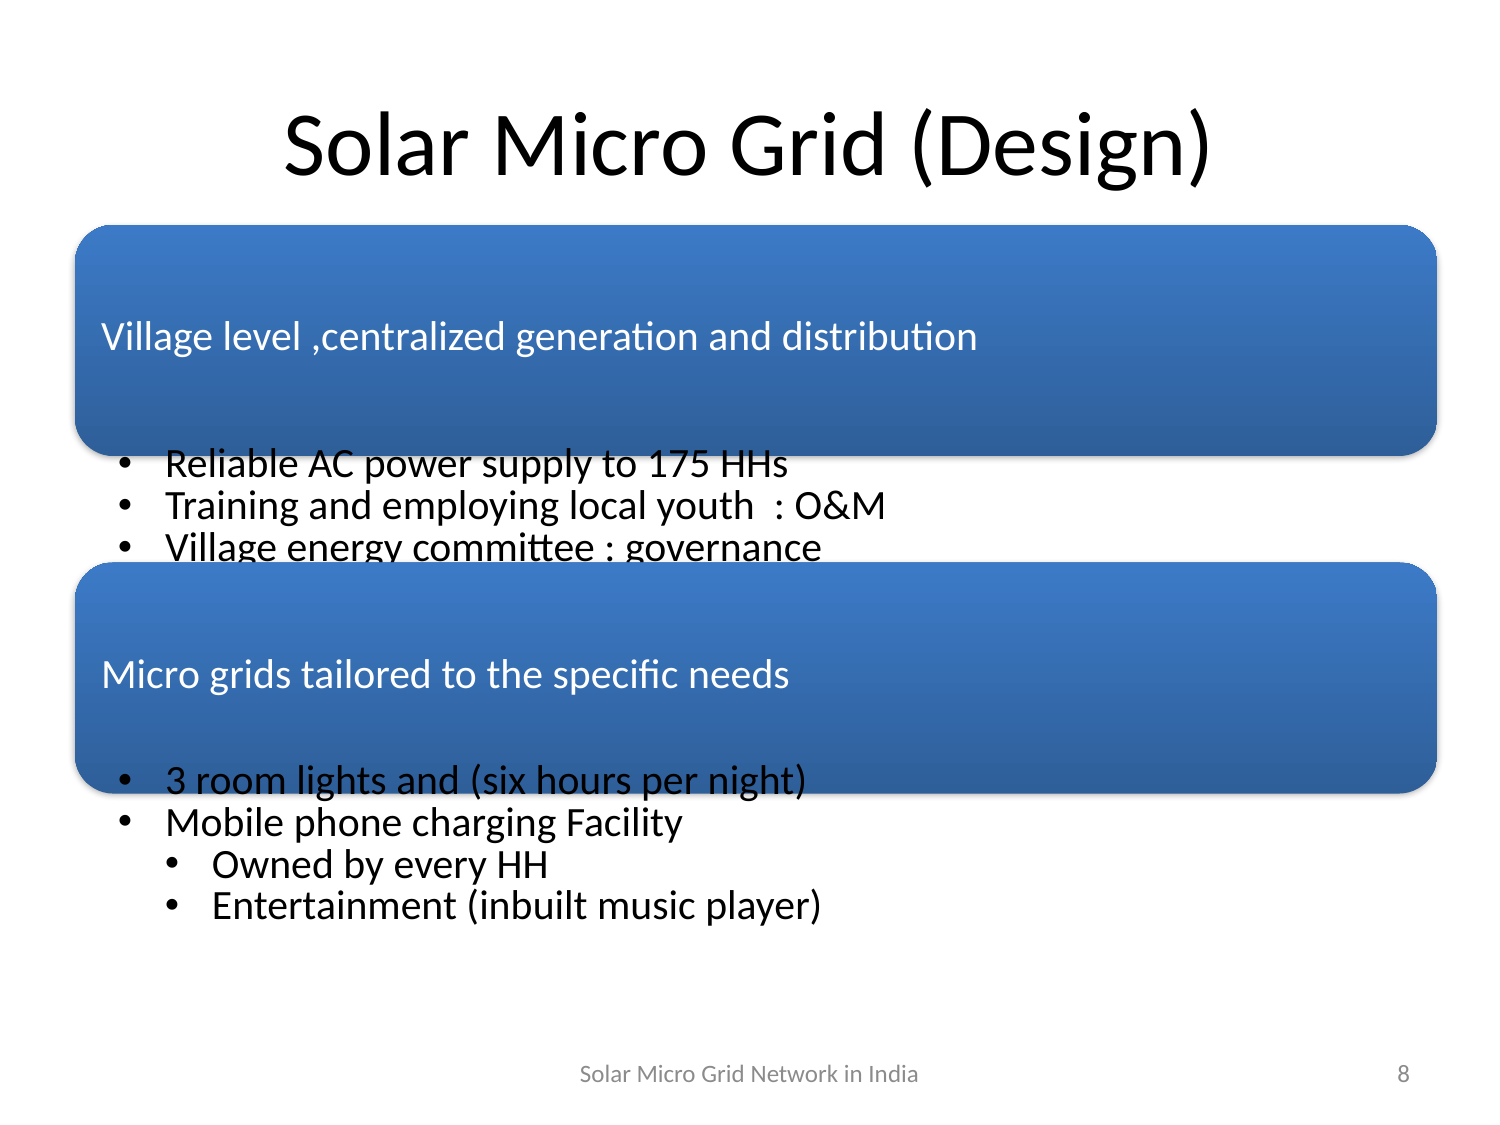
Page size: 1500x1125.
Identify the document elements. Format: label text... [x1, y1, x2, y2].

title Solar Micro Grid (Design) [75, 45, 1425, 223]
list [74, 224, 1438, 901]
footer Solar Micro Grid Network in India [512, 1042, 988, 1103]
slide_number 8 [1074, 1042, 1425, 1103]
